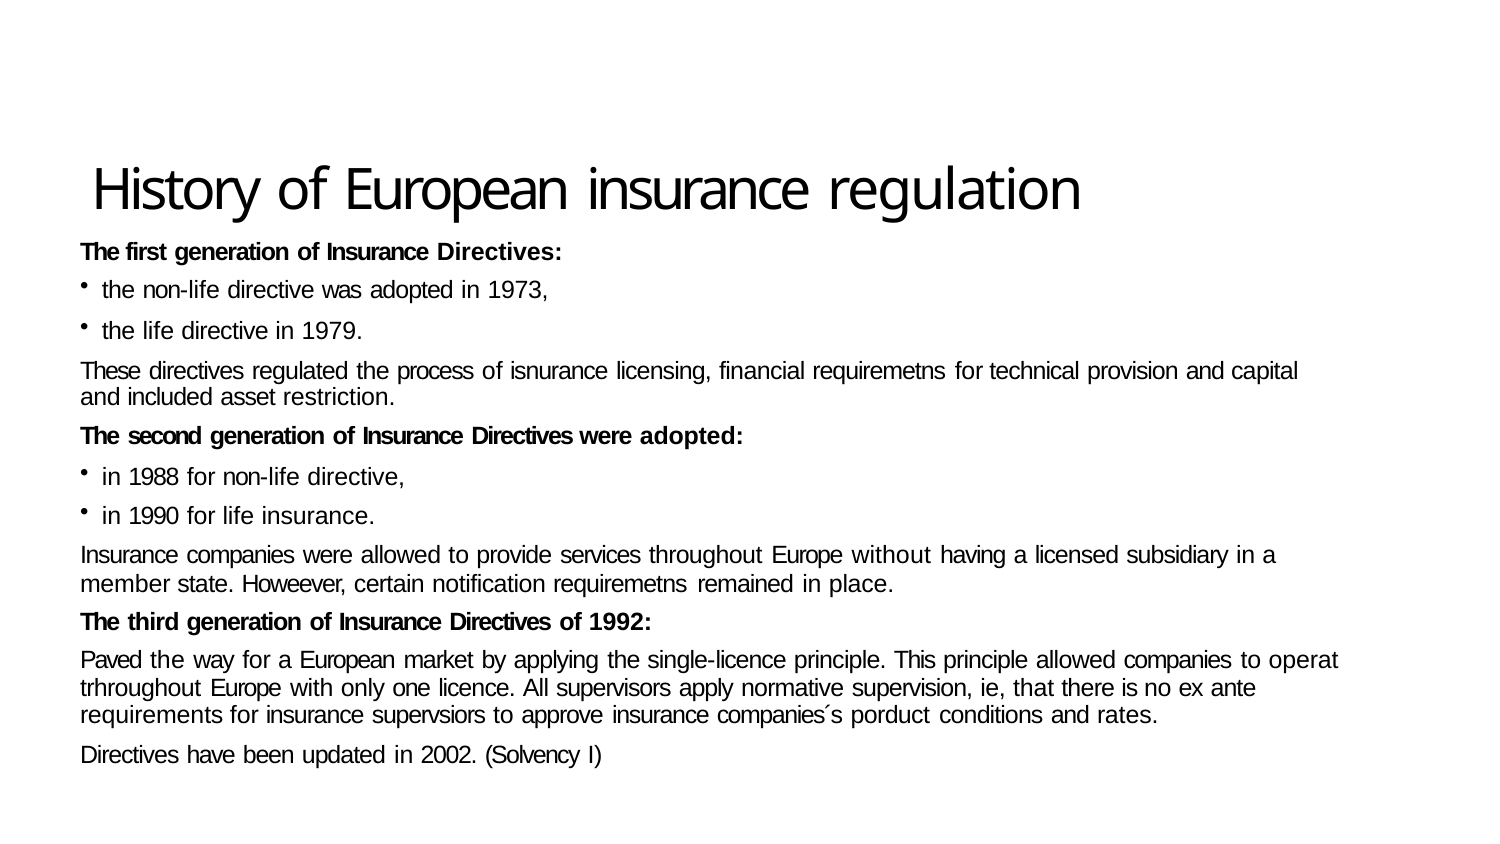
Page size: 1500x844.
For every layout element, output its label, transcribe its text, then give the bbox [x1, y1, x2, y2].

text_box The first generation of Insurance Directives: the non-life directive was adopted in 1973, the life directive in 1979. These directives regulated the process of isnurance licensing, financial requiremetns for technical provision and capital and included asset restriction. The second generation of Insurance Directives were adopted: in 1988 for non-life directive, in 1990 for life insurance. Insurance companies were allowed to provide services throughout Europe without having a licensed subsidiary in a member state. Howeever, certain notification requiremetns remained in place. The third generation of Insurance Directives of 1992: Paved the way for a European market by applying the single-licence principle. This principle allowed companies to operat trhroughout Europe with only one licence. All supervisors apply normative supervision, ie, that there is no ex ante requirements for insurance supervsiors to approve insurance companies´s porduct conditions and rates. Directives have been updated in 2002. (Solvency I) [77, 223, 1375, 769]
title History of European insurance regulation [89, 113, 1085, 223]
